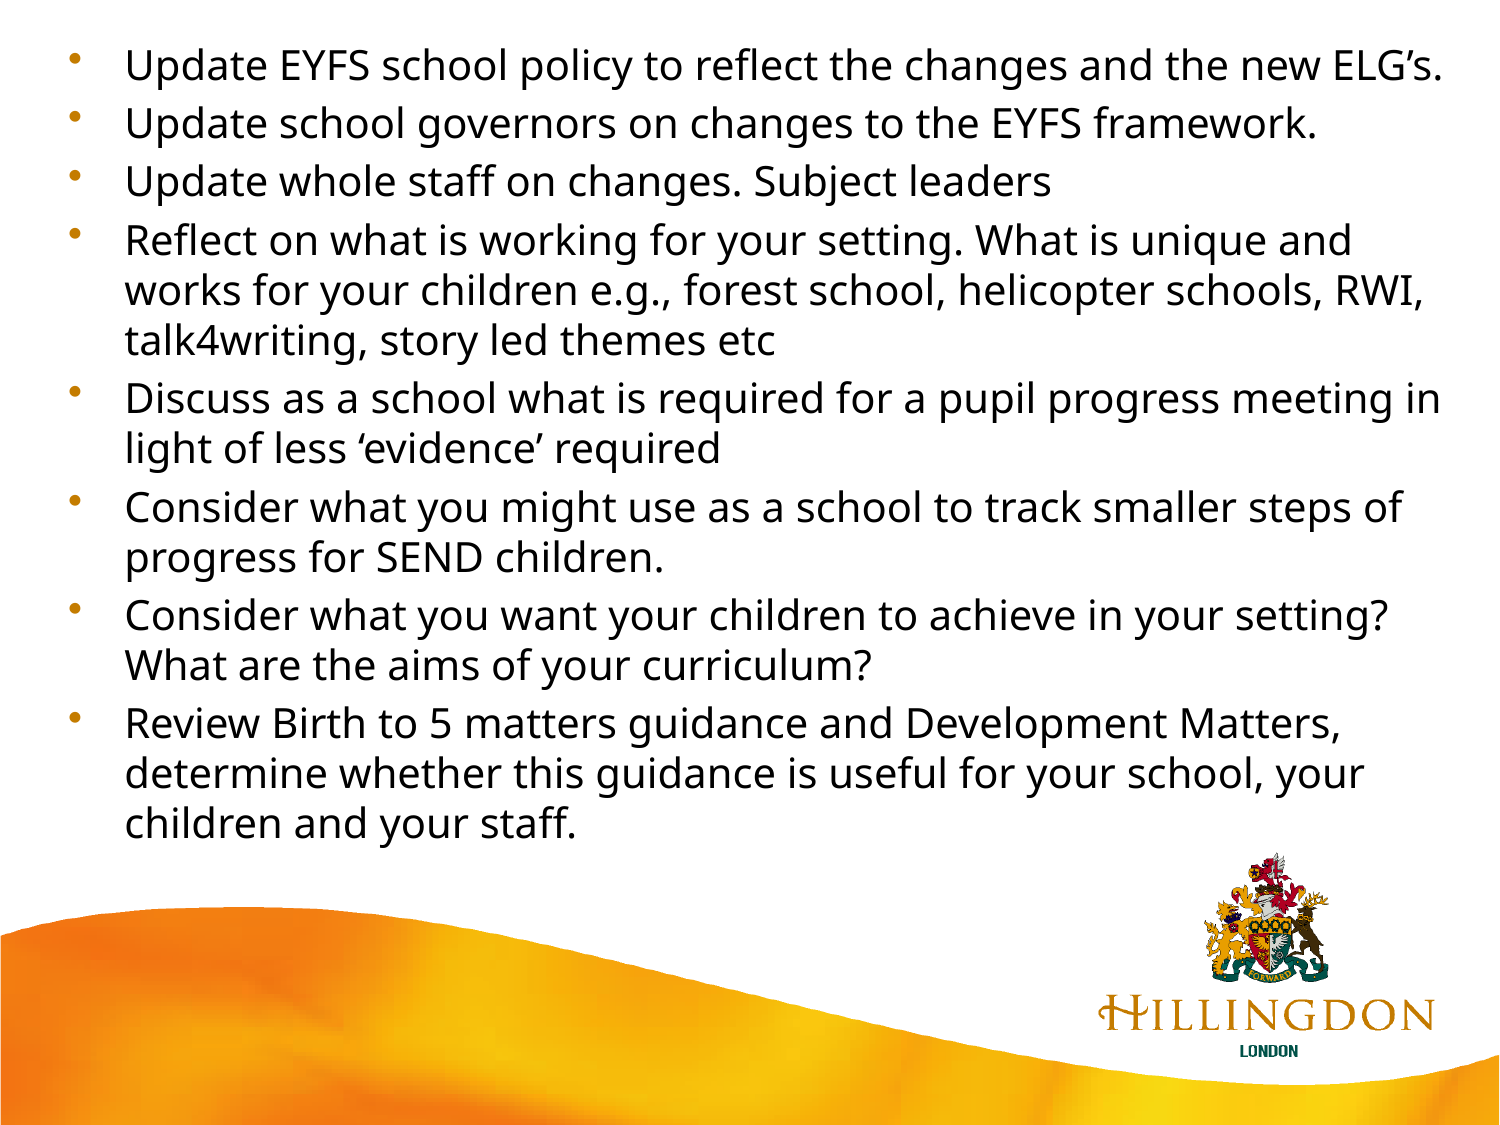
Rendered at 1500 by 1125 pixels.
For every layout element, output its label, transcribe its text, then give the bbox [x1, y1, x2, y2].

picture [0, 0, 1500, 1125]
list Update EYFS school policy to reflect the changes and the new ELG’s. Update school governors on changes to the EYFS framework. Update whole staff on changes. Subject leaders Reflect on what is working for your setting. What is unique and works for your children e.g., forest school, helicopter schools, RWI, talk4writing, story led themes etc Discuss as a school what is required for a pupil progress meeting in light of less ‘evidence’ required Consider what you might use as a school to track smaller steps of progress for SEND children. Consider what you want your children to achieve in your setting? What are the aims of your curriculum? Review Birth to 5 matters guidance and Development Matters, determine whether this guidance is useful for your school, your children and your staff. [53, 31, 1483, 544]
